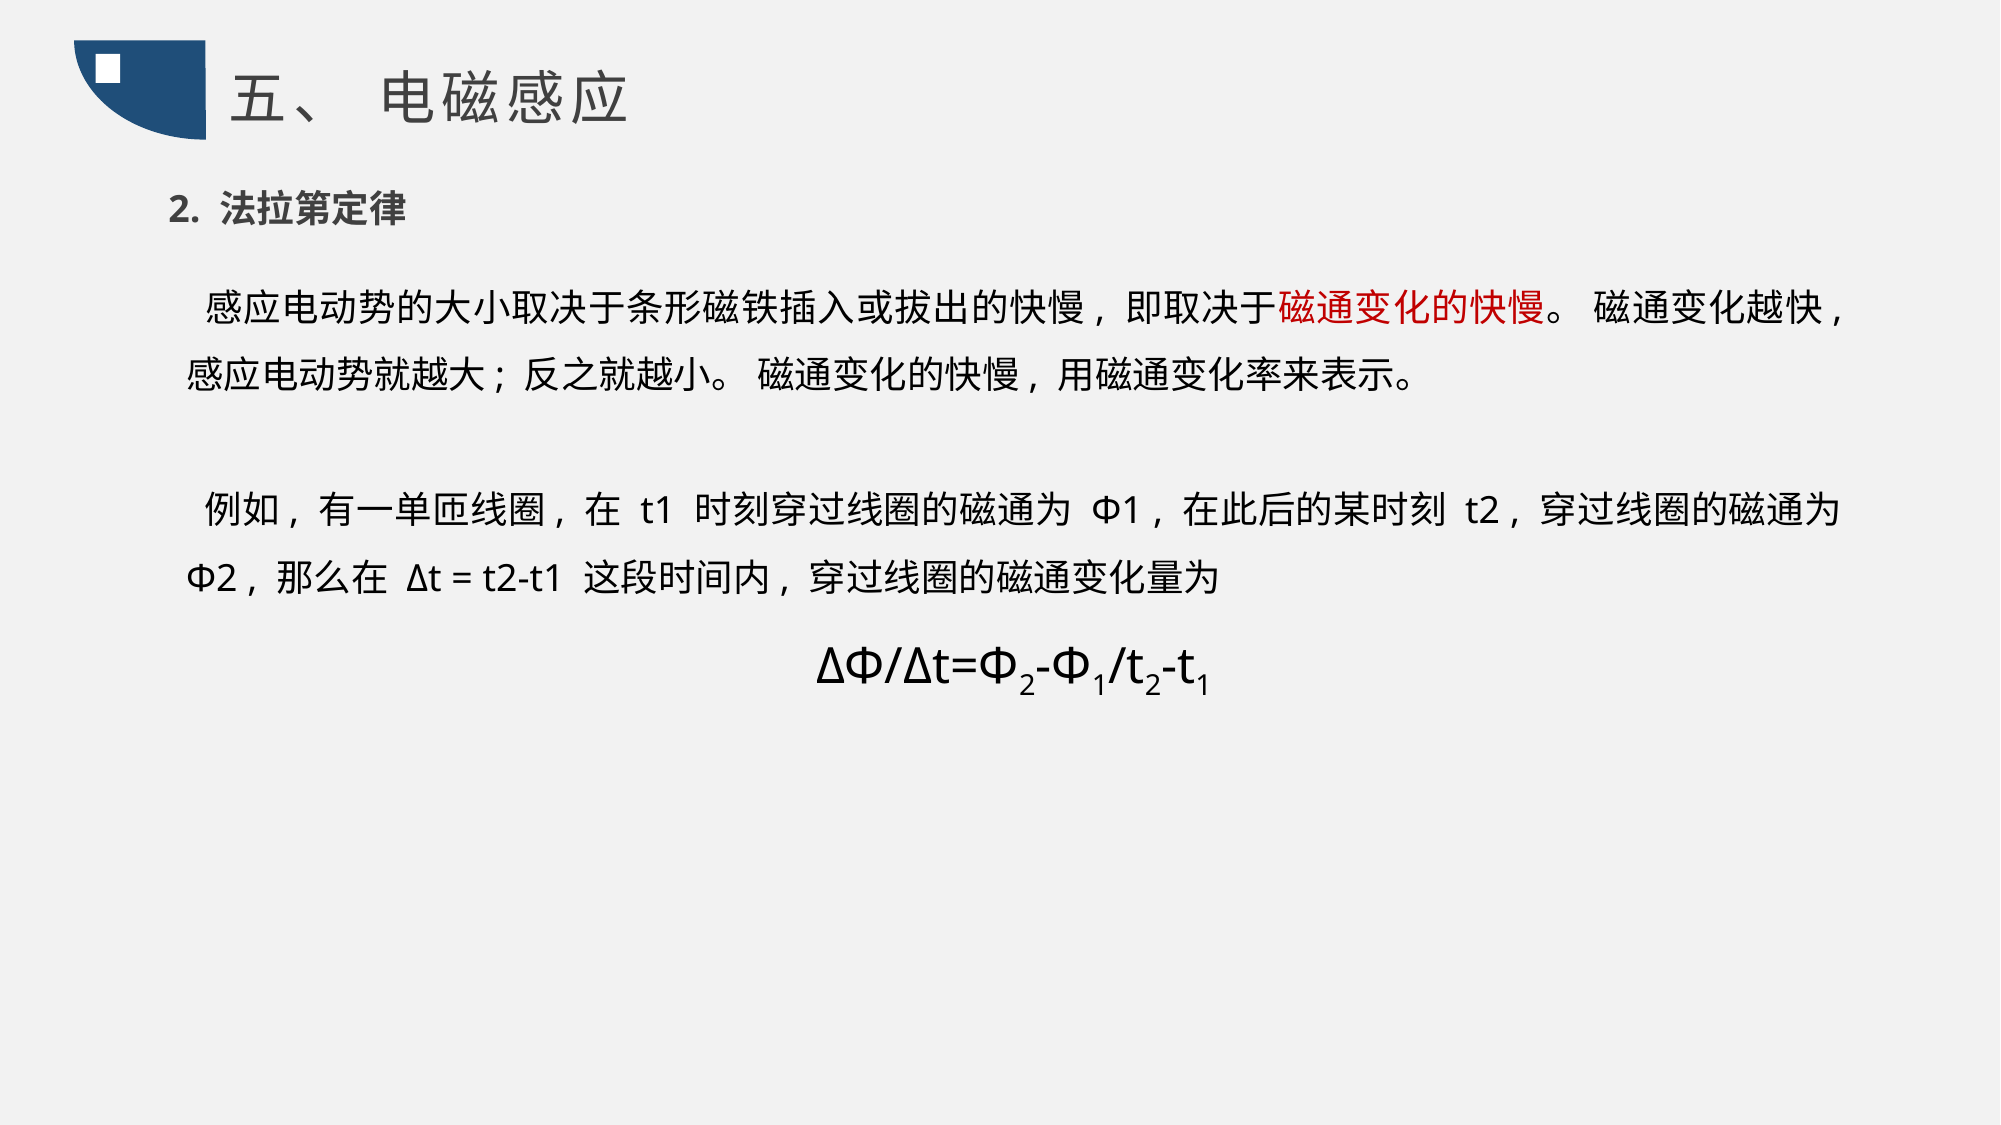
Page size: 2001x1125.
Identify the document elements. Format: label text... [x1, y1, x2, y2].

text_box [74, 0, 1070, 140]
text_box 感应电动势的大小取决于条形磁铁插入或拔出的快慢, 即取决于磁通变化的快慢。 磁通变化越快, 感应电动势就越大; 反之就越小。 磁通变化的快慢, 用磁通变化率来表示。 例如, 有一单匝线圈, 在 t1 时刻穿过线圈的磁通为 Φ1 , 在此后的某时刻 t2 , 穿过线圈的磁通为 Φ2 , 那么在 Δt = t2-t1 这段时间内, 穿过线圈的磁通变化量为 ΔΦ/Δt=Φ2-Φ1/t2-t1 [171, 254, 1857, 709]
text_box 2. 法拉第定律 [153, 155, 1921, 238]
